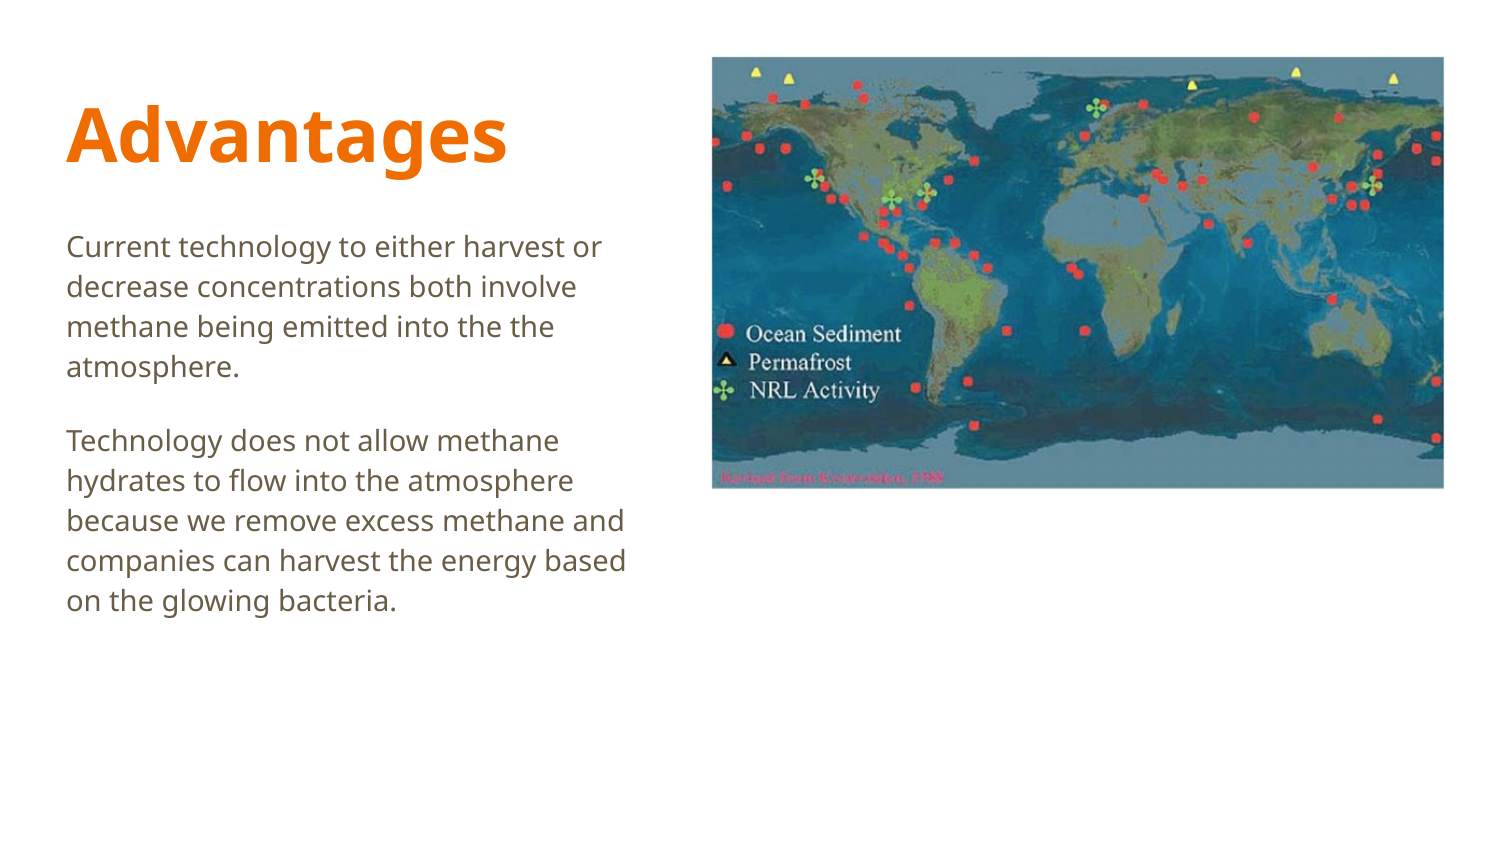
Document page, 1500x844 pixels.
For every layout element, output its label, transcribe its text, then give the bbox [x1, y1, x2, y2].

picture [704, 49, 1450, 495]
list Current technology to either harvest or decrease concentrations both involve methane being emitted into the the atmosphere. Technology does not allow methane hydrates to flow into the atmosphere because we remove excess methane and companies can harvest the energy based on the glowing bacteria. [51, 207, 683, 671]
title Advantages [51, 72, 699, 189]
